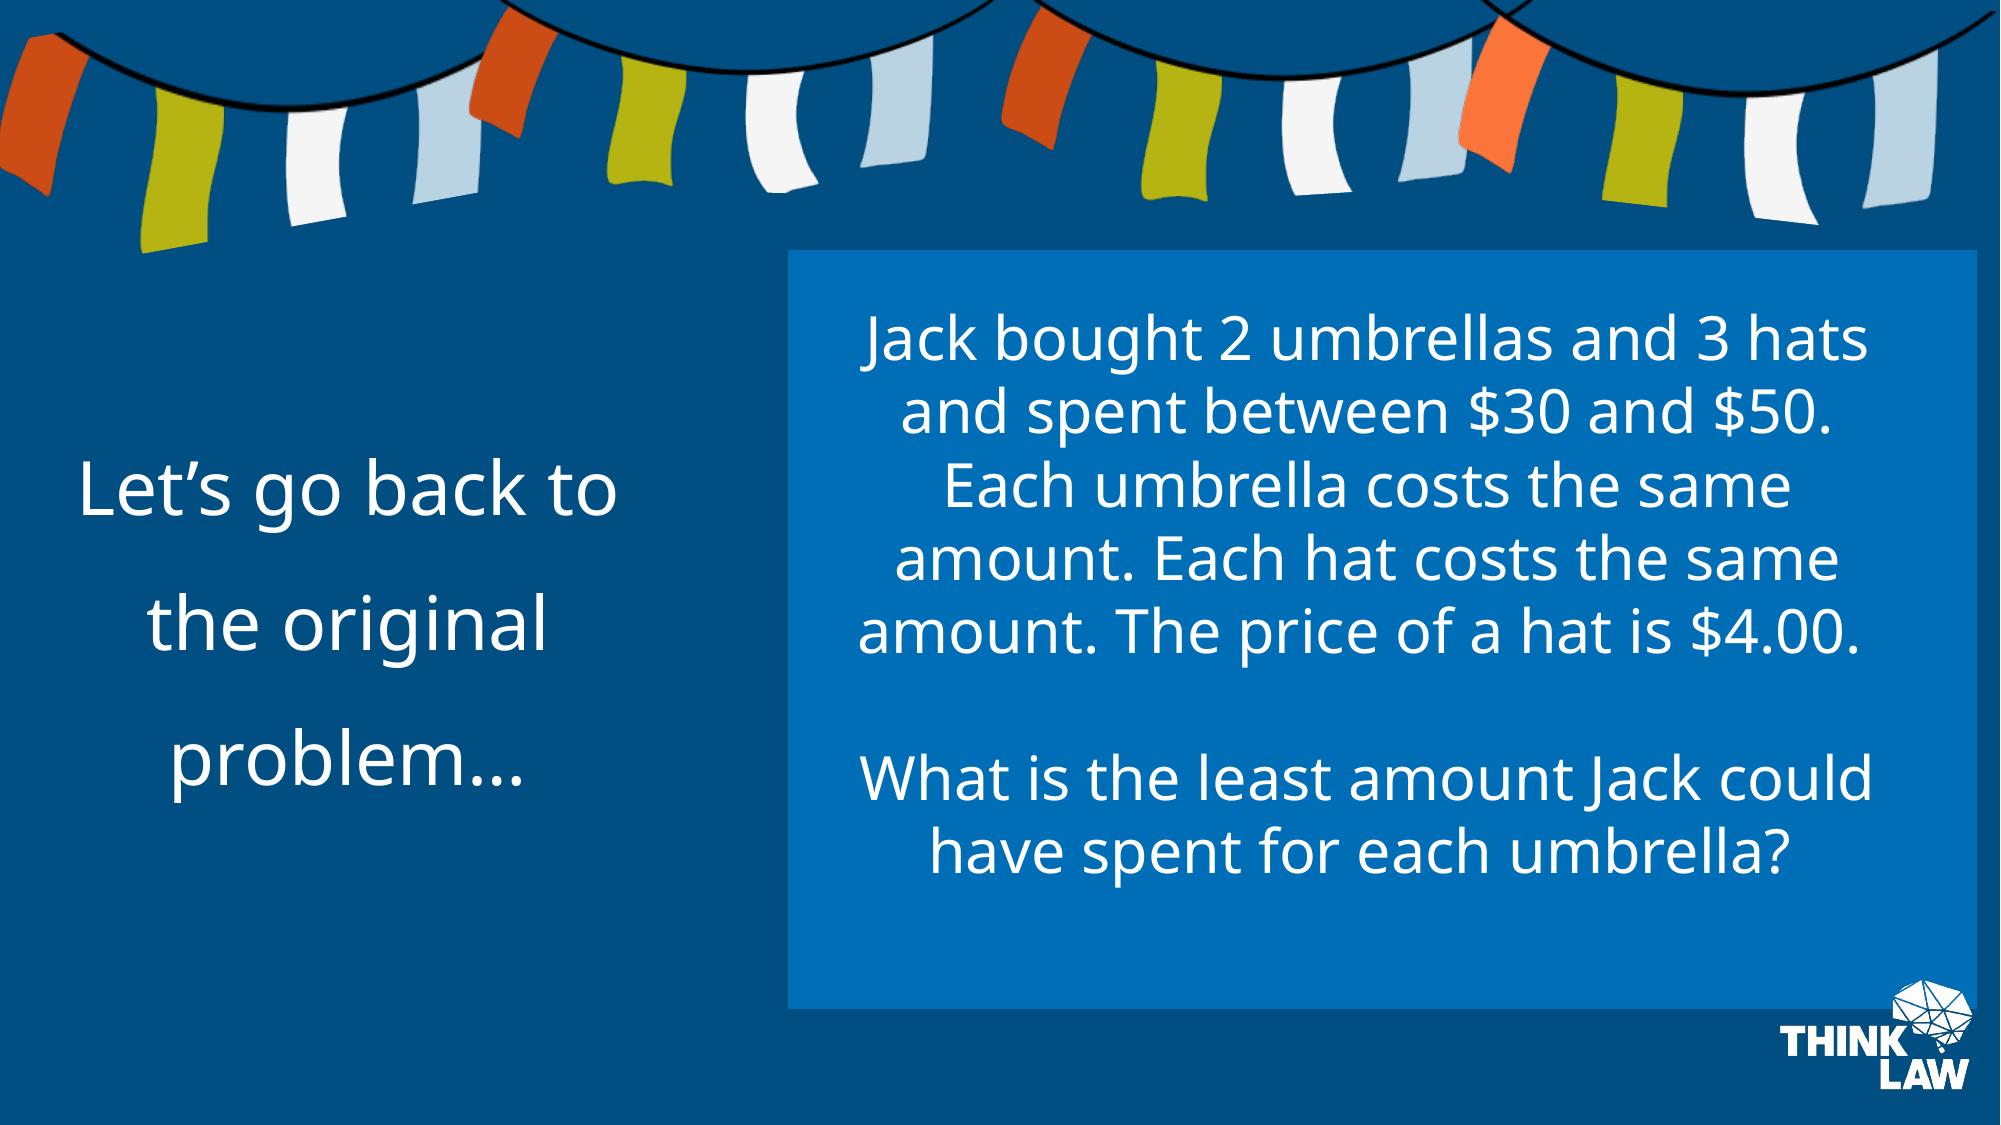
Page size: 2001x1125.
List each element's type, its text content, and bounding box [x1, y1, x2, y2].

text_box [787, 317, 1978, 1010]
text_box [0, 0, 2000, 306]
text_box Let’s go back to the original problem… [58, 395, 638, 801]
text_box [1774, 1018, 1978, 1125]
